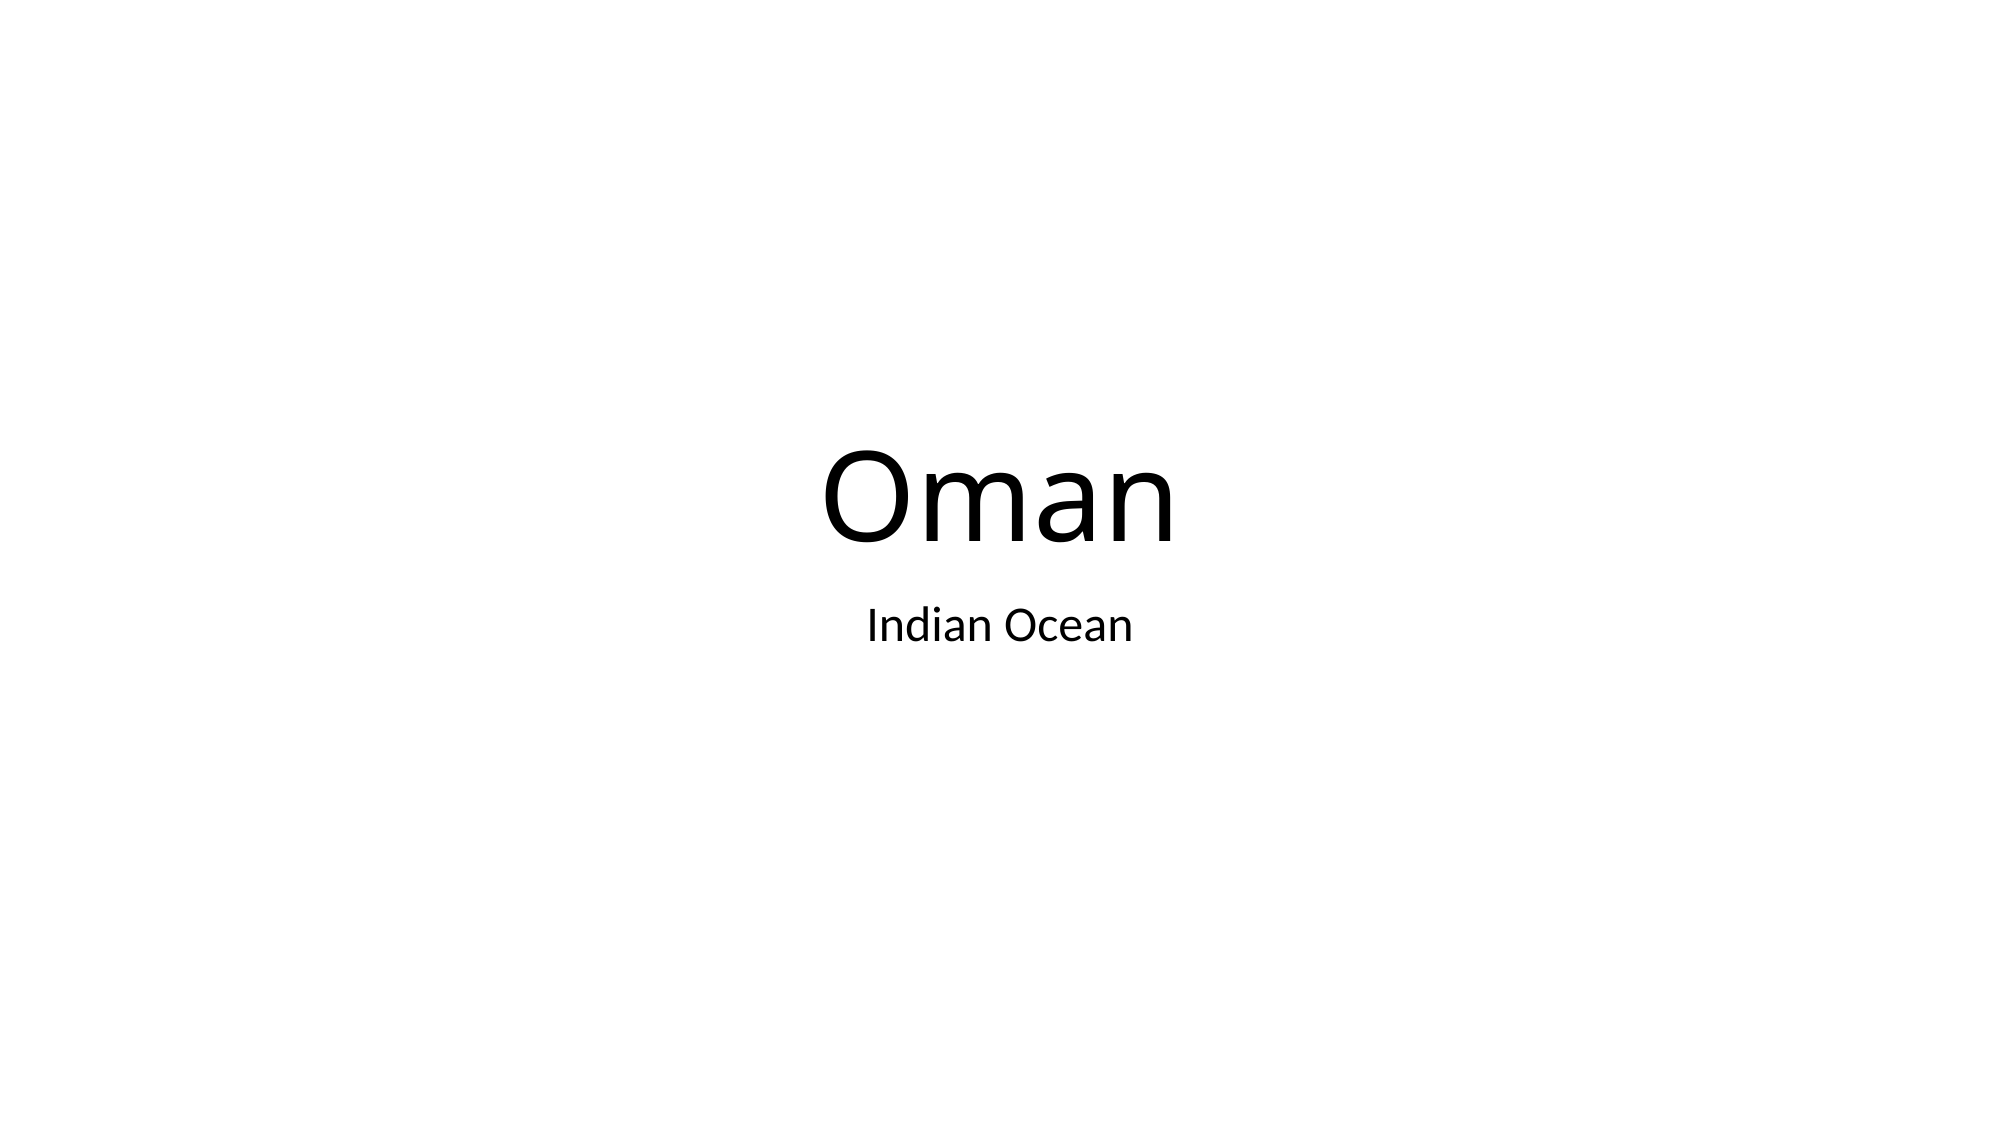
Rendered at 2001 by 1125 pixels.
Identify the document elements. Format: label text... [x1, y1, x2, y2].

subtitle Indian Ocean [249, 590, 1750, 863]
title Oman [249, 184, 1750, 576]
